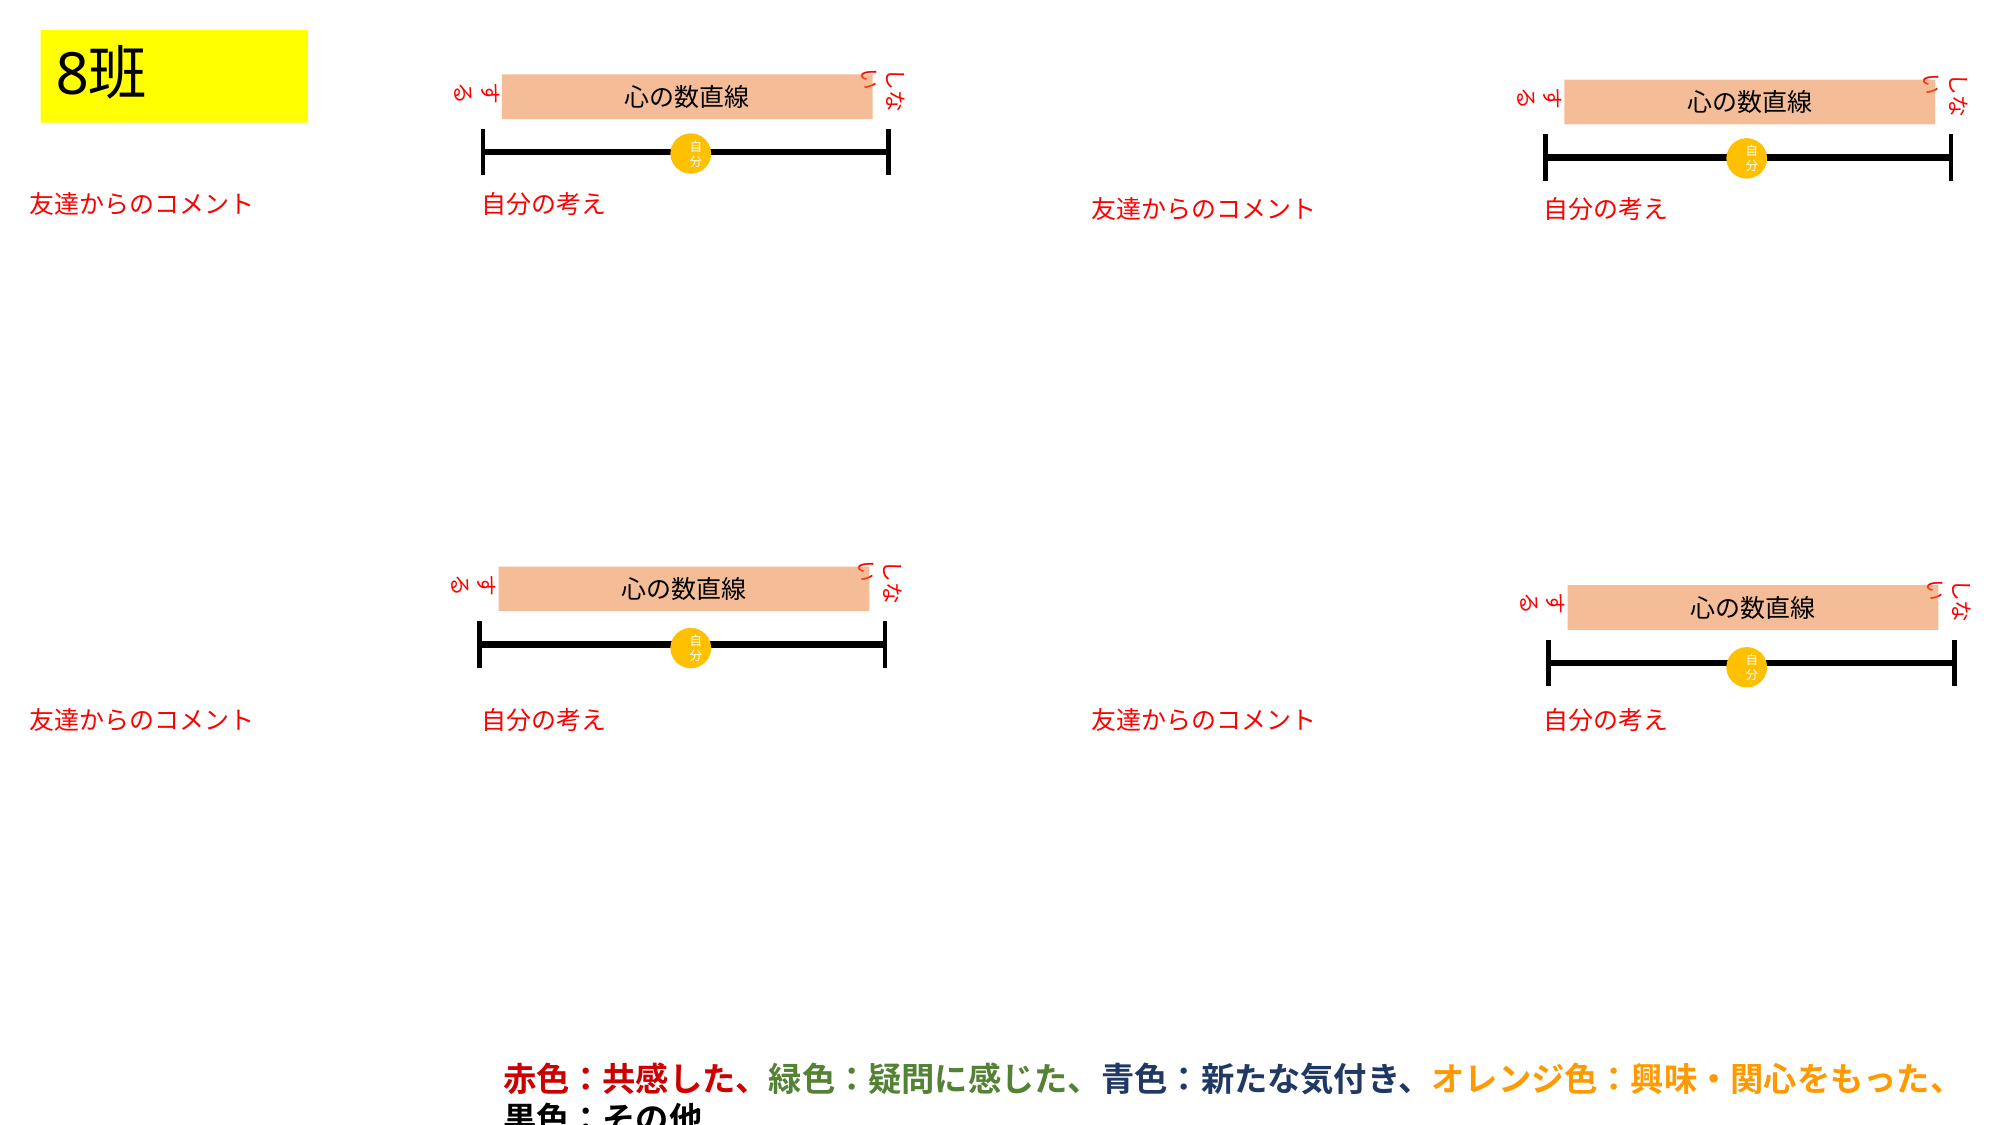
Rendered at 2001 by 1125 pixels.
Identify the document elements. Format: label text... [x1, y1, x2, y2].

text_box 自分 [670, 133, 712, 174]
text_box 自分 [670, 627, 712, 669]
text_box 自分 [1726, 138, 1768, 179]
list 8班 [40, 30, 308, 123]
text_box 自分 [1726, 647, 1768, 688]
